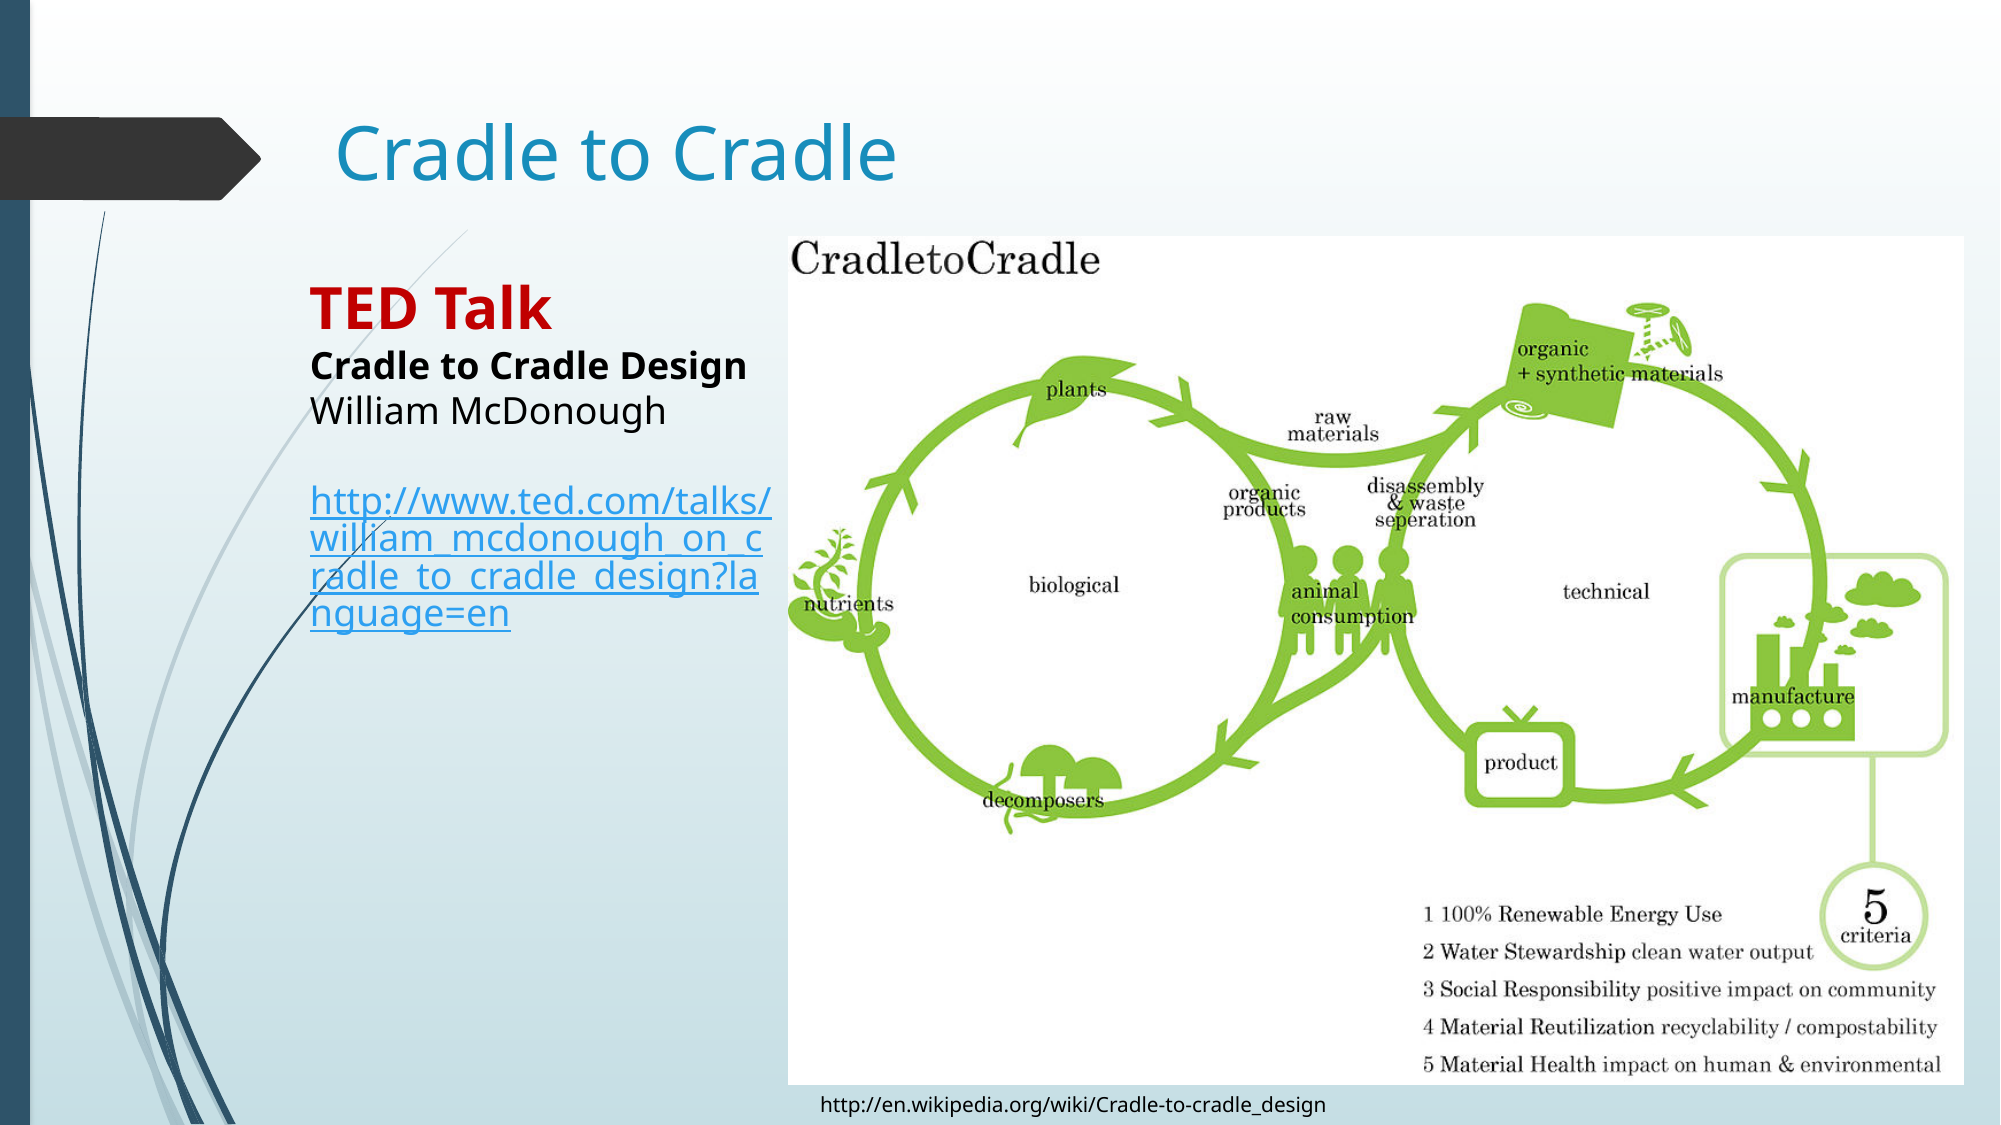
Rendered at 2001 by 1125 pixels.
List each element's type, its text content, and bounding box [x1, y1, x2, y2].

text_box TED Talk Cradle to Cradle Design William McDonough http://www.ted.com/talks/william_mcdonough_on_cradle_to_cradle_design?language=en [295, 264, 783, 580]
picture [787, 236, 1964, 1085]
text_box http://en.wikipedia.org/wiki/Cradle-to-cradle_design [805, 1093, 1342, 1125]
title Cradle to Cradle [319, 97, 1888, 264]
